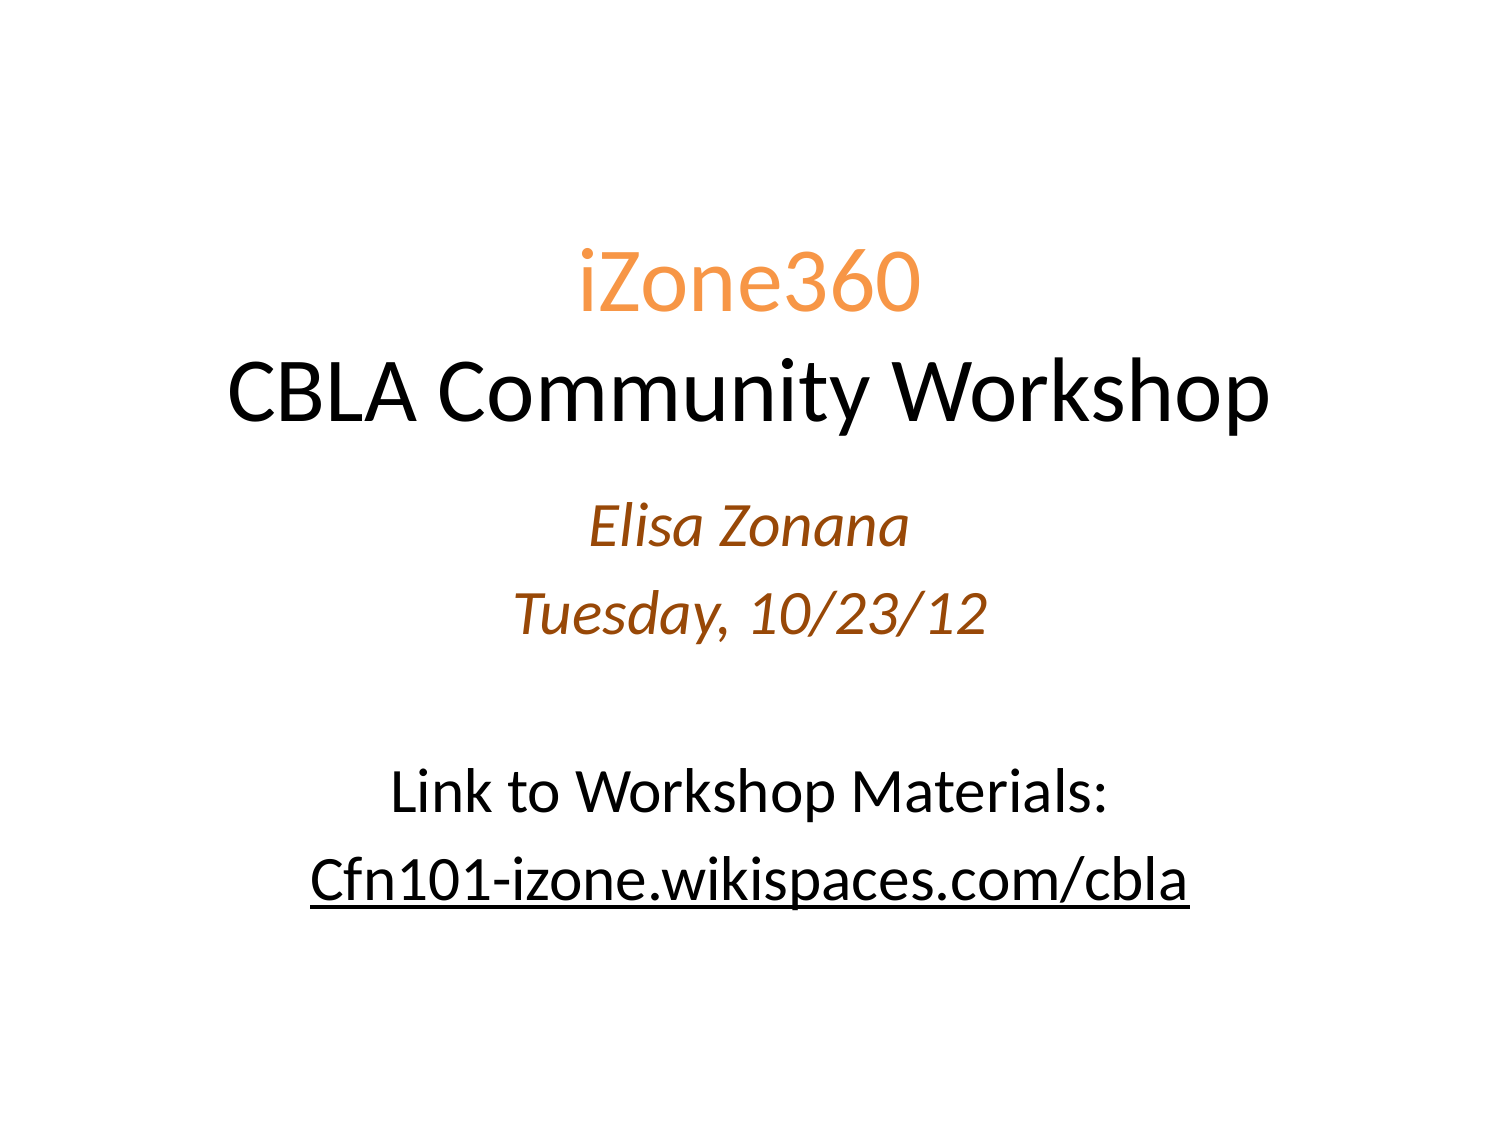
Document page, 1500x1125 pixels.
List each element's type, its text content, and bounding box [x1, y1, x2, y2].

subtitle Elisa Zonana Tuesday, 10/23/12 Link to Workshop Materials: Cfn101-izone.wikispaces.com/cbla [225, 475, 1275, 925]
title iZone360 CBLA Community Workshop [112, 69, 1388, 591]
